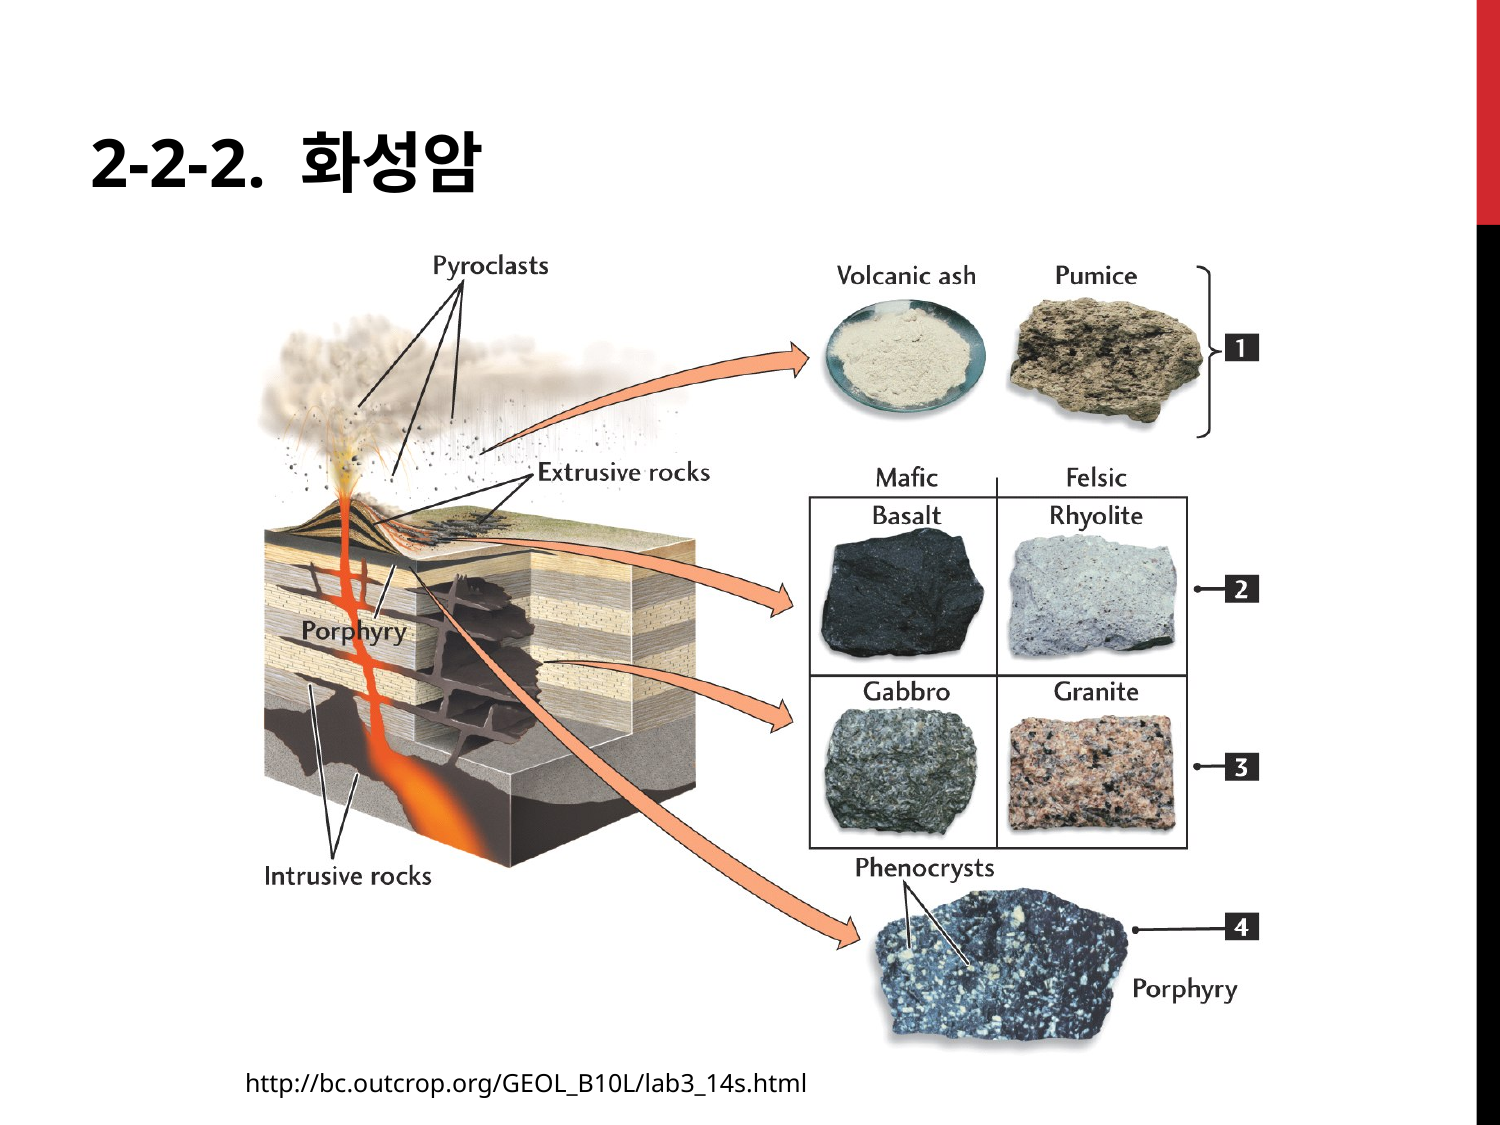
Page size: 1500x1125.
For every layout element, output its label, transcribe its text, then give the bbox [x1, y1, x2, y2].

text_box http://bc.outcrop.org/GEOL_B10L/lab3_14s.html [230, 1060, 981, 1105]
list 2-2-2. 화성암 [75, 113, 1325, 1005]
picture [253, 242, 1269, 1063]
